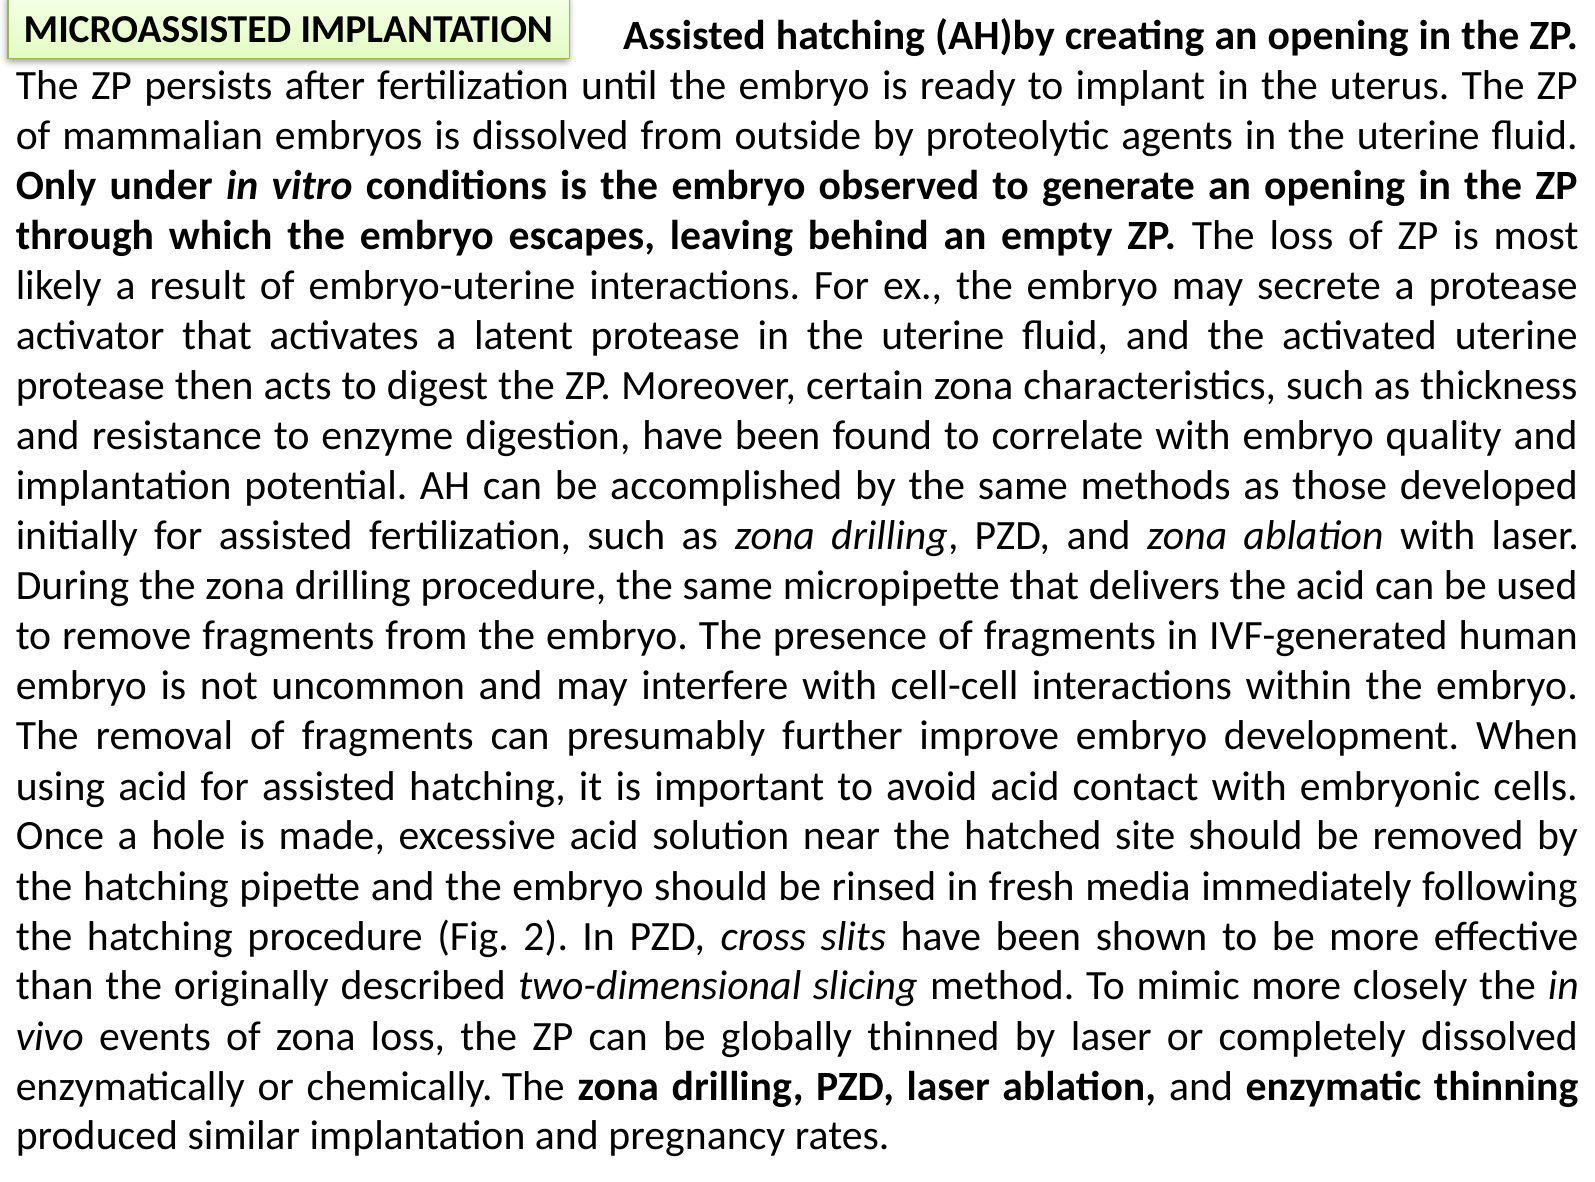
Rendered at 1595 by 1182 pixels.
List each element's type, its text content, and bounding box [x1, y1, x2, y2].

text_box Assisted hatching (AH)by creating an opening in the ZP. The ZP persists after fertilization until the embryo is ready to implant in the uterus. The ZP of mammalian embryos is dissolved from outside by proteolytic agents in the uterine fluid. Only under in vitro conditions is the embryo observed to generate an opening in the ZP through which the embryo escapes, leaving behind an empty ZP. The loss of ZP is most likely a result of embryo-uterine interactions. For ex., the embryo may secrete a protease activator that activates a latent protease in the uterine fluid, and the activated uterine protease then acts to digest the ZP. Moreover, certain zona characteristics, such as thickness and resistance to enzyme digestion, have been found to correlate with embryo quality and implantation potential. AH can be accomplished by the same methods as those developed initially for assisted fertilization, such as zona drilling, PZD, and zona ablation with laser. During the zona drilling procedure, the same micropipette that delivers the acid can be used to remove fragments from the embryo. The presence of fragments in IVF-generated human embryo is not uncommon and may interfere with cell-cell interactions within the embryo. The removal of fragments can presumably further improve embryo development. When using acid for assisted hatching, it is important to avoid acid contact with embryonic cells. Once a hole is made, excessive acid solution near the hatched site should be removed by the hatching pipette and the embryo should be rinsed in fresh media immediately following the hatching procedure (Fig. 2). In PZD, cross slits have been shown to be more effective than the originally described two-dimensional slicing method. To mimic more closely the in vivo events of zona loss, the ZP can be globally thinned by laser or completely dissolved enzymatically or chemically. The zona drilling, PZD, laser ablation, and enzymatic thinning produced similar implantation and pregnancy rates. [0, 0, 1595, 1167]
